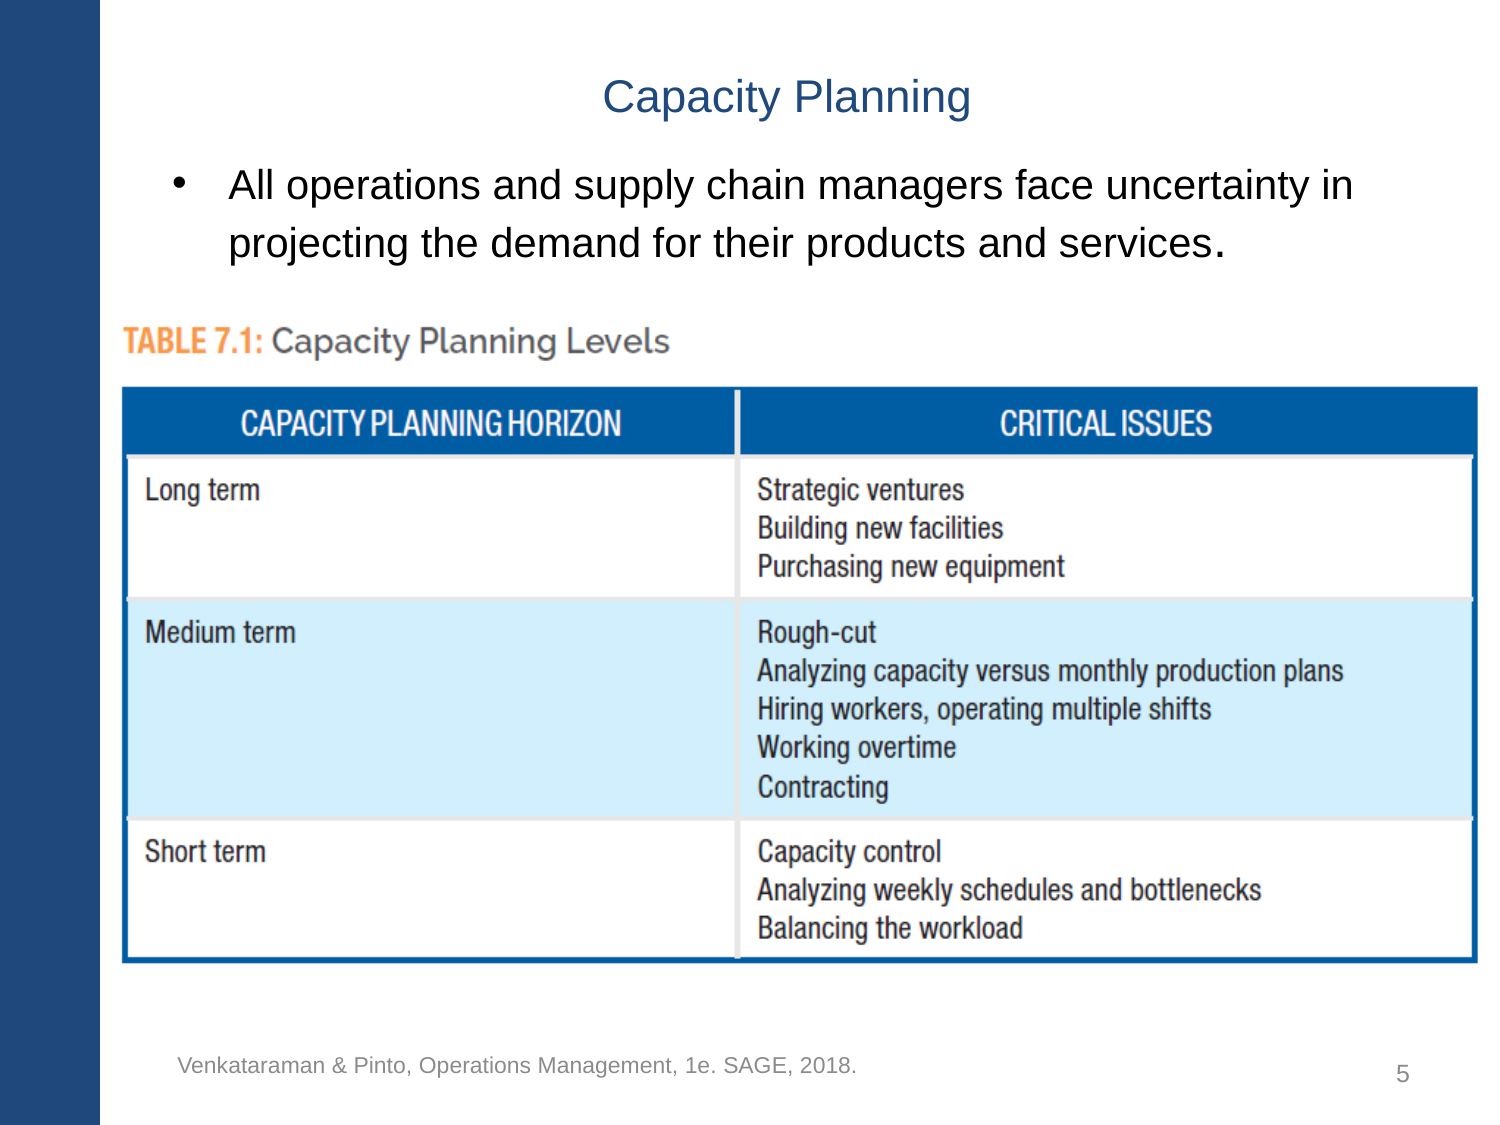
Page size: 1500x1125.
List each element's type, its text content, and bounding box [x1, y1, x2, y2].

picture [112, 312, 1500, 988]
title Capacity Planning [162, 24, 1425, 163]
slide_number 5 [1350, 1042, 1425, 1103]
footer Venkataraman & Pinto, Operations Management, 1e. SAGE, 2018. [162, 1042, 1313, 1103]
list All operations and supply chain managers face uncertainty in projecting the demand for their products and services. [157, 149, 1420, 310]
